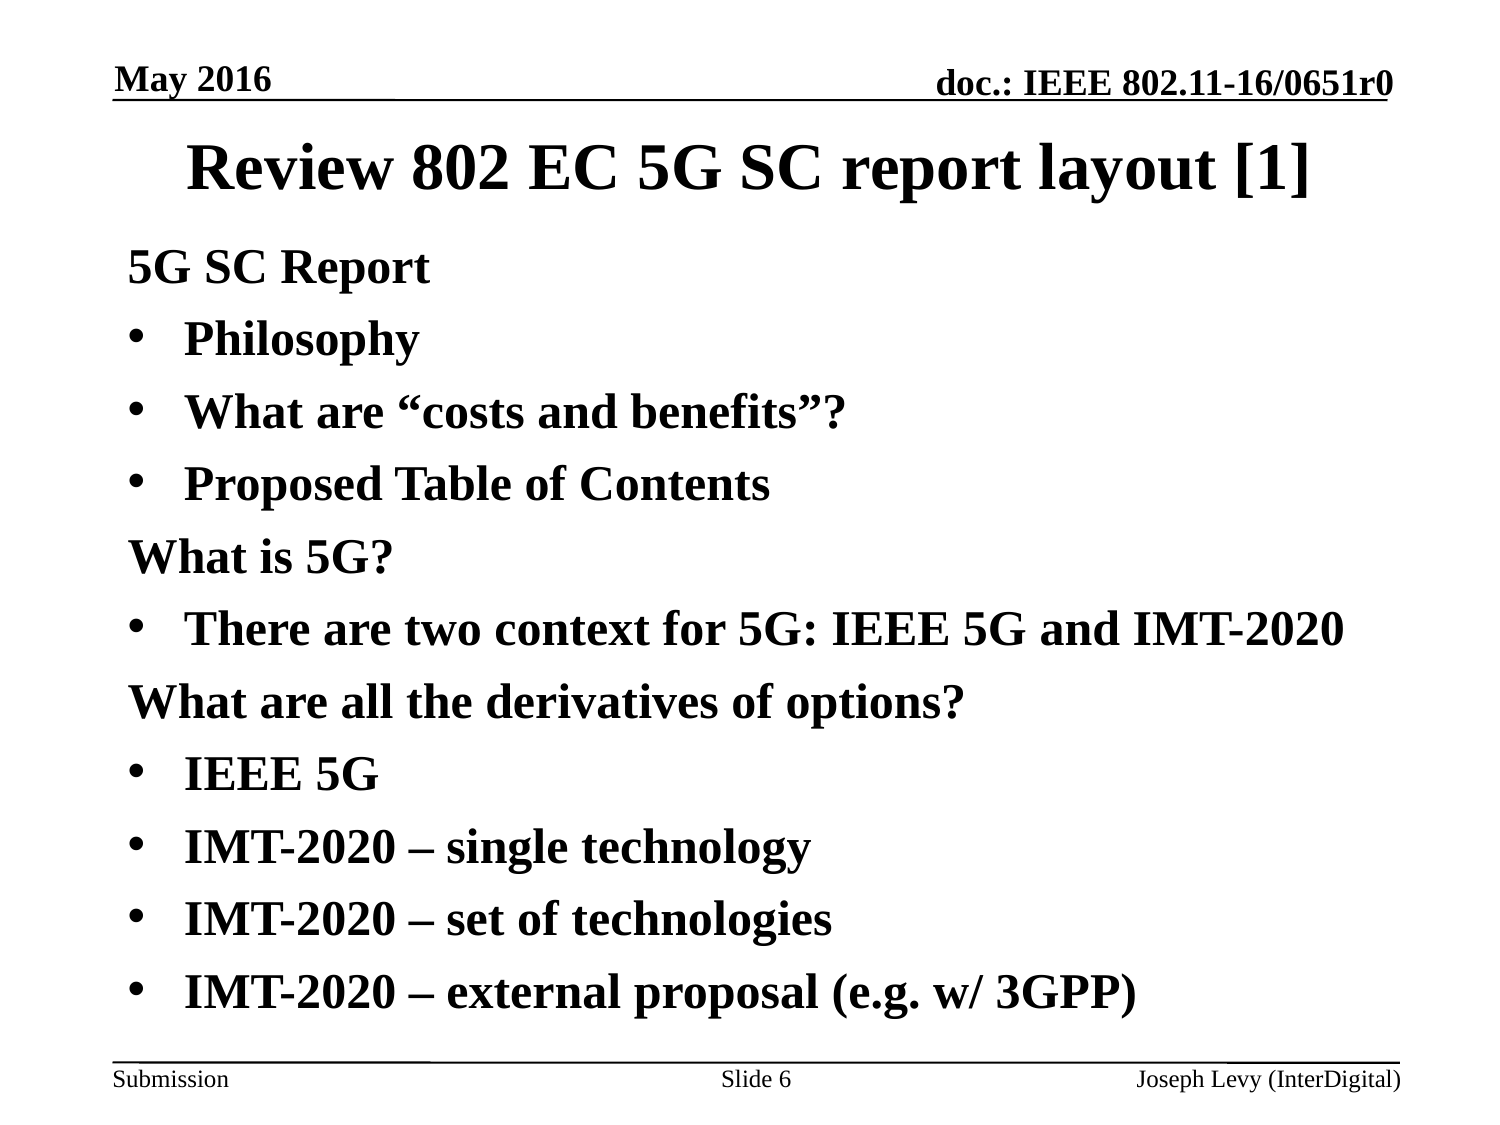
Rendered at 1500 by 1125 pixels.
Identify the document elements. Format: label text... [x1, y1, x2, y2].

slide_number Slide 6 [712, 1061, 800, 1123]
list 5G SC Report Philosophy What are “costs and benefits”? Proposed Table of Contents What is 5G? There are two context for 5G: IEEE 5G and IMT-2020 What are all the derivatives of options? IEEE 5G IMT-2020 – single technology IMT-2020 – set of technologies IMT-2020 – external proposal (e.g. w/ 3GPP) [112, 225, 1388, 1000]
title Review 802 EC 5G SC report layout [1] [112, 112, 1388, 213]
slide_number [114, 54, 423, 100]
footer Joseph Levy (InterDigital) [878, 1061, 1402, 1093]
